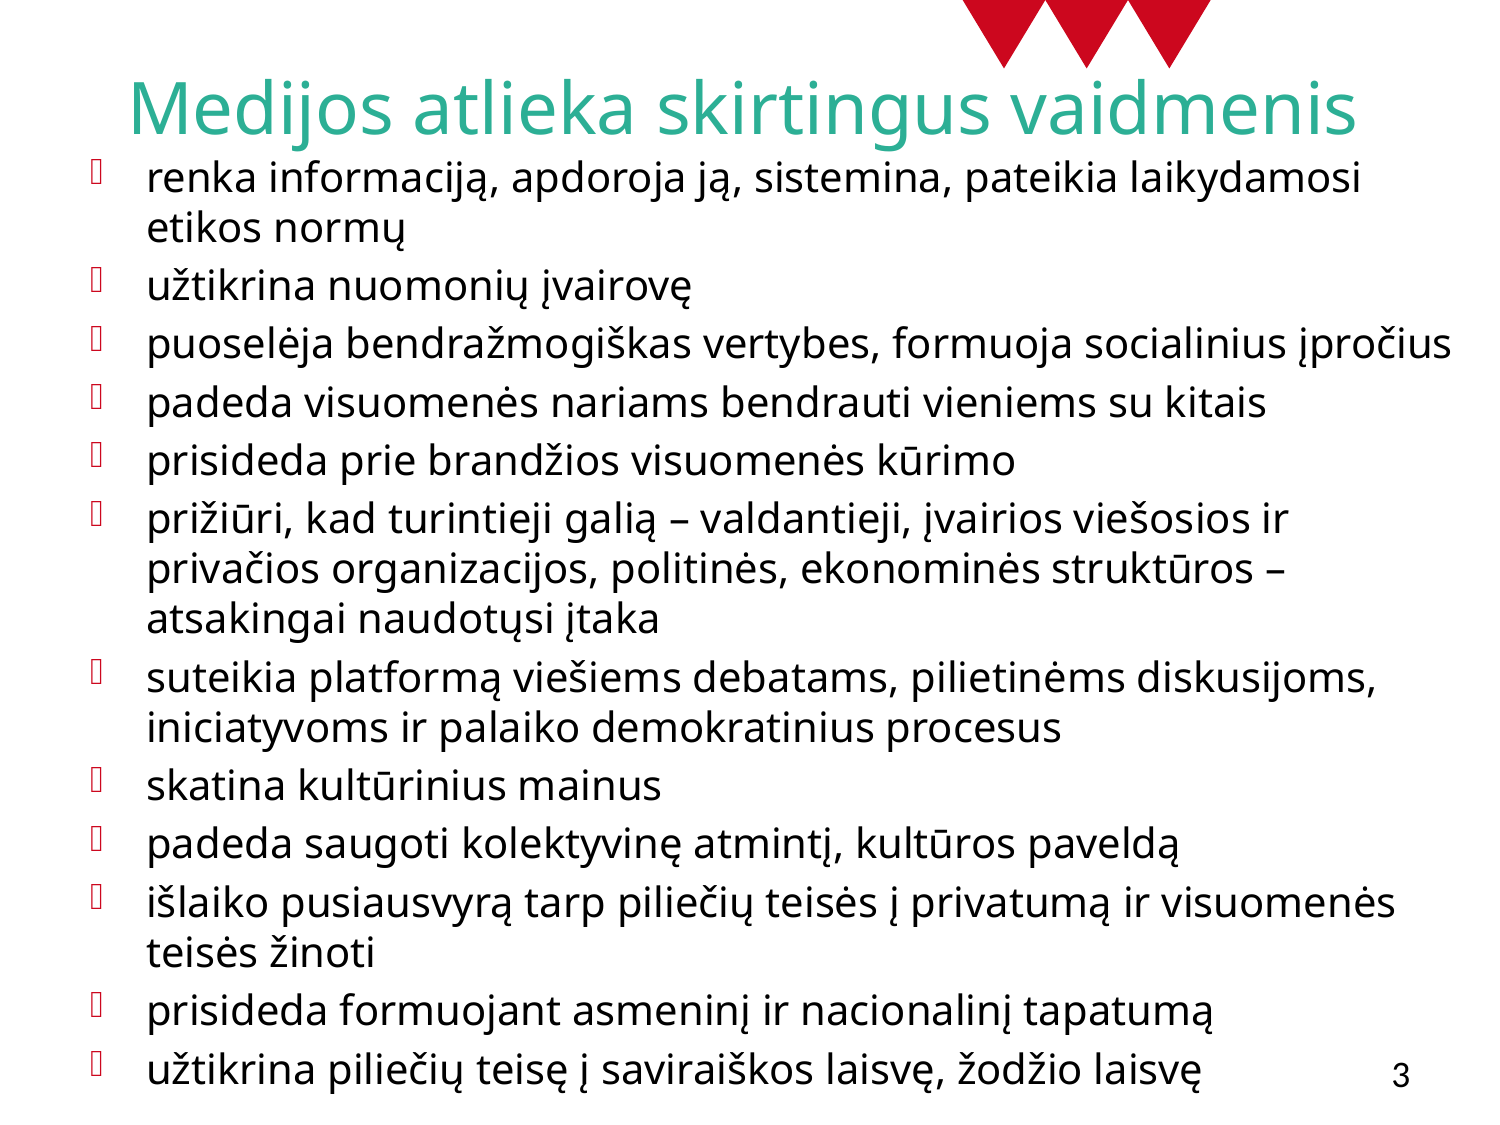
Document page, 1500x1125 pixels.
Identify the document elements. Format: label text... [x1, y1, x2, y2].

list renka informaciją, apdoroja ją, sistemina, pateikia laikydamosi etikos normų užtikrina nuomonių įvairovę puoselėja bendražmogiškas vertybes, formuoja socialinius įpročius padeda visuomenės nariams bendrauti vieniems su kitais prisideda prie brandžios visuomenės kūrimo prižiūri, kad turintieji galią – valdantieji, įvairios viešosios ir privačios organizacijos, politinės, ekonominės struktūros – atsakingai naudotųsi įtaka suteikia platformą viešiems debatams, pilietinėms diskusijoms, iniciatyvoms ir palaiko demokratinius procesus skatina kultūrinius mainus padeda saugoti kolektyvinę atmintį, kultūros paveldą išlaiko pusiausvyrą tarp piliečių teisės į privatumą ir visuomenės teisės žinoti prisideda formuojant asmeninį ir nacionalinį tapatumą užtikrina piliečių teisę į saviraiškos laisvę, žodžio laisvę [75, 142, 1471, 966]
title Medijos atlieka skirtingus vaidmenis [112, 29, 1425, 142]
slide_number 3 [1074, 1042, 1425, 1103]
